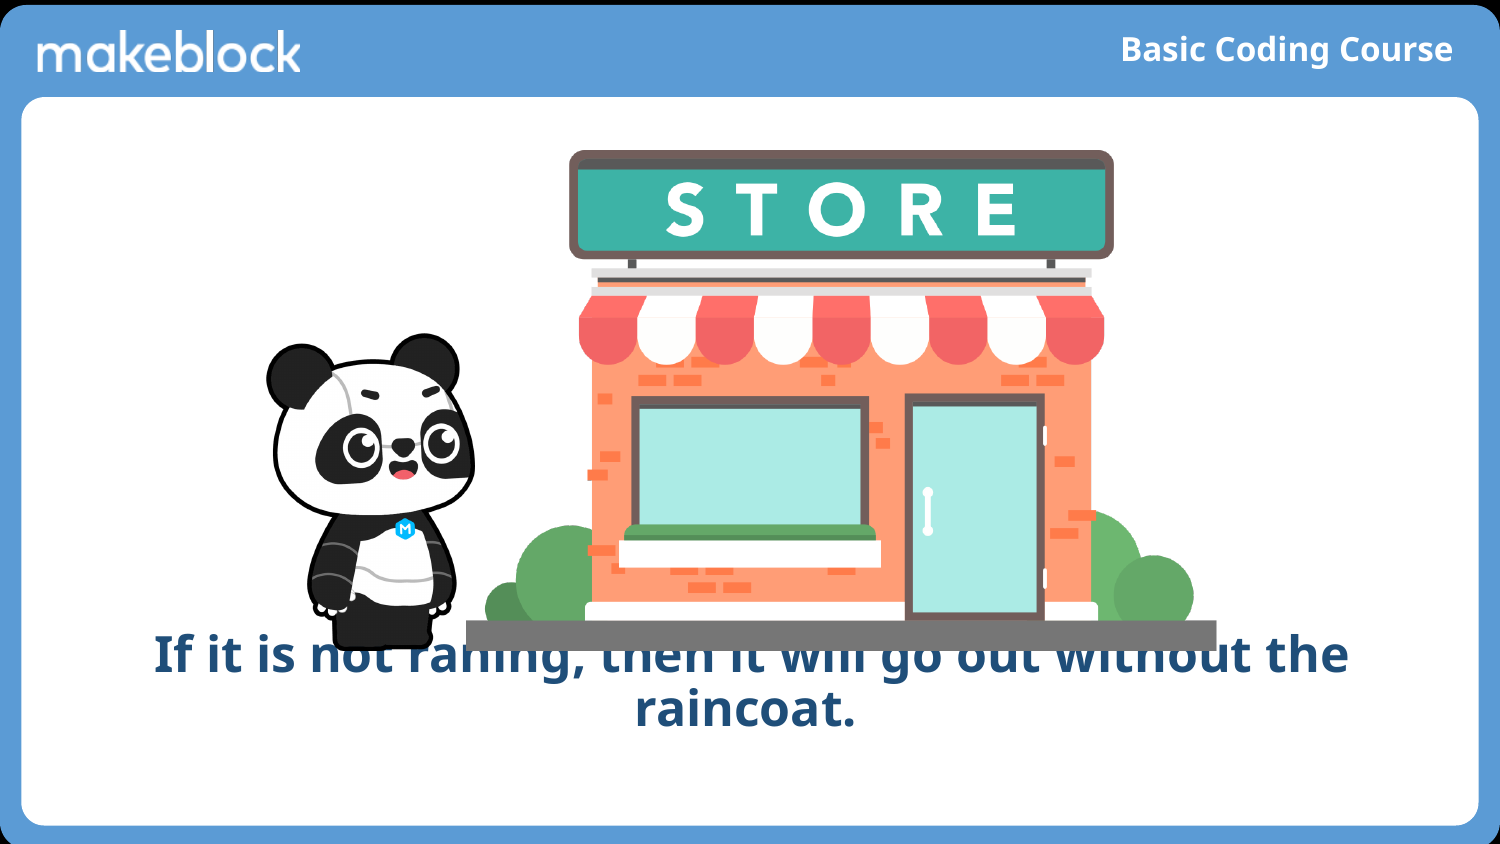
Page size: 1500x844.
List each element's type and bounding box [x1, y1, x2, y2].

text_box [0, 4, 1500, 844]
picture [266, 150, 1217, 651]
